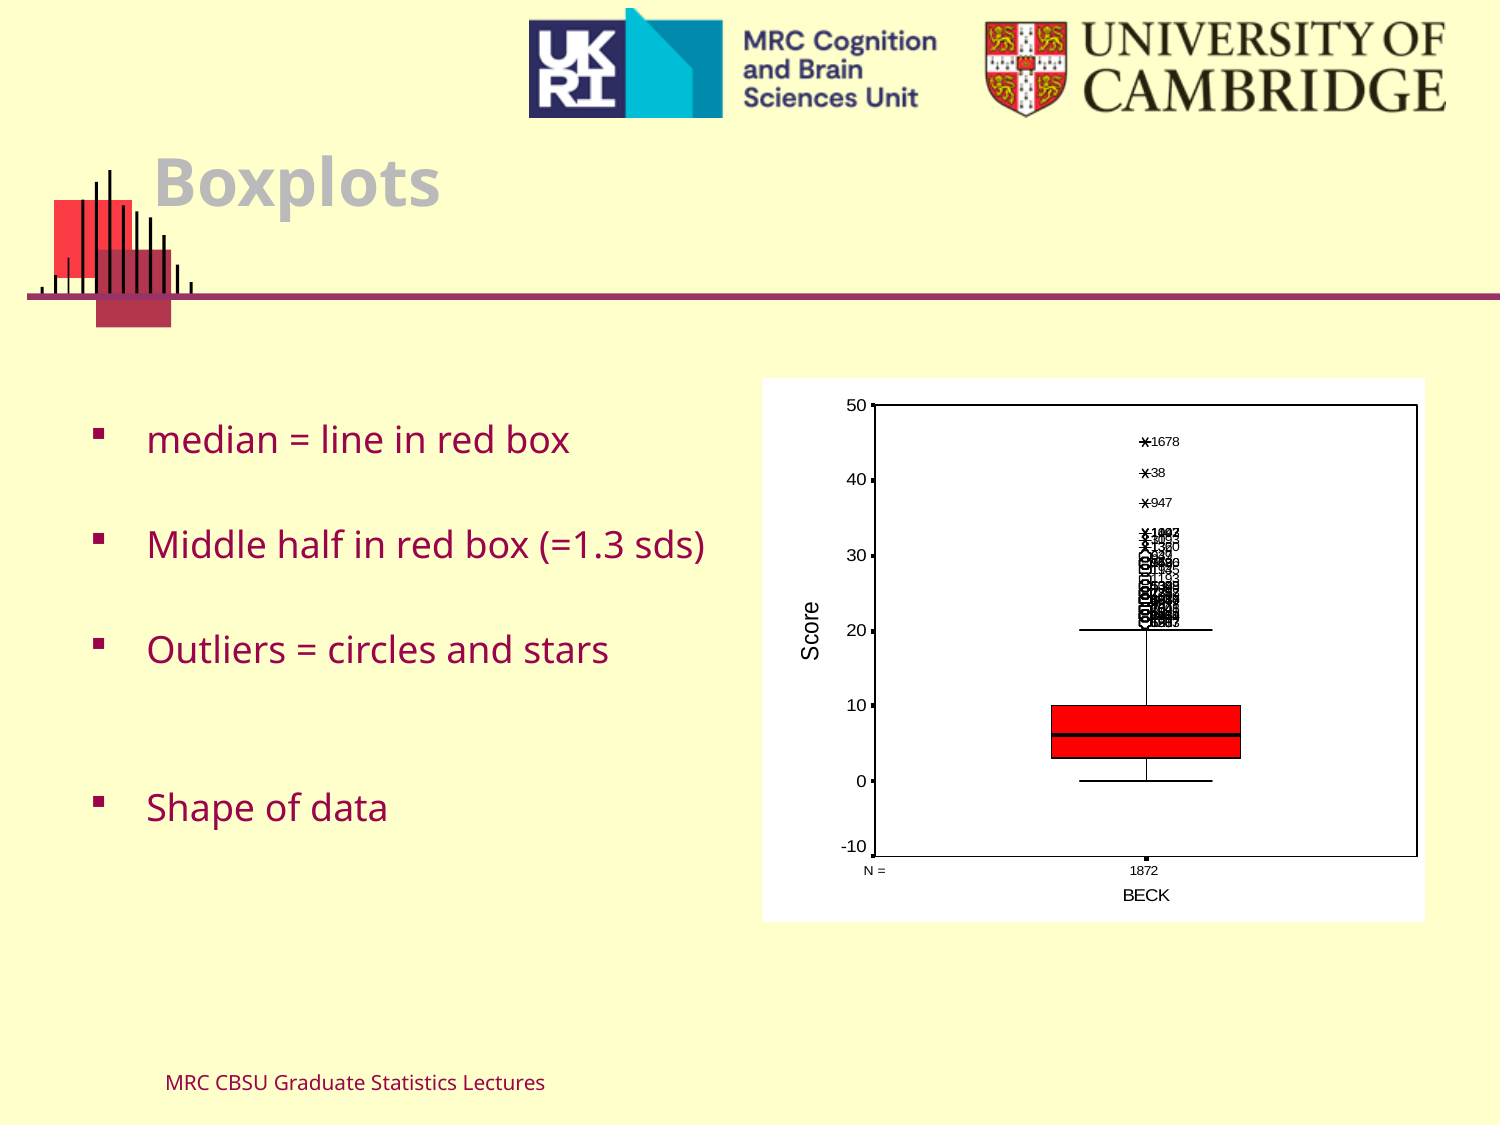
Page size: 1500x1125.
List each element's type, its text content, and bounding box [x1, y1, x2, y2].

picture [529, 8, 1446, 118]
list median = line in red box Middle half in red box (=1.3 sds) Outliers = circles and stars Shape of data [75, 262, 738, 1038]
footer MRC CBSU Graduate Statistics Lectures [149, 1062, 988, 1101]
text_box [762, 377, 1426, 923]
title Boxplots [137, 137, 988, 233]
